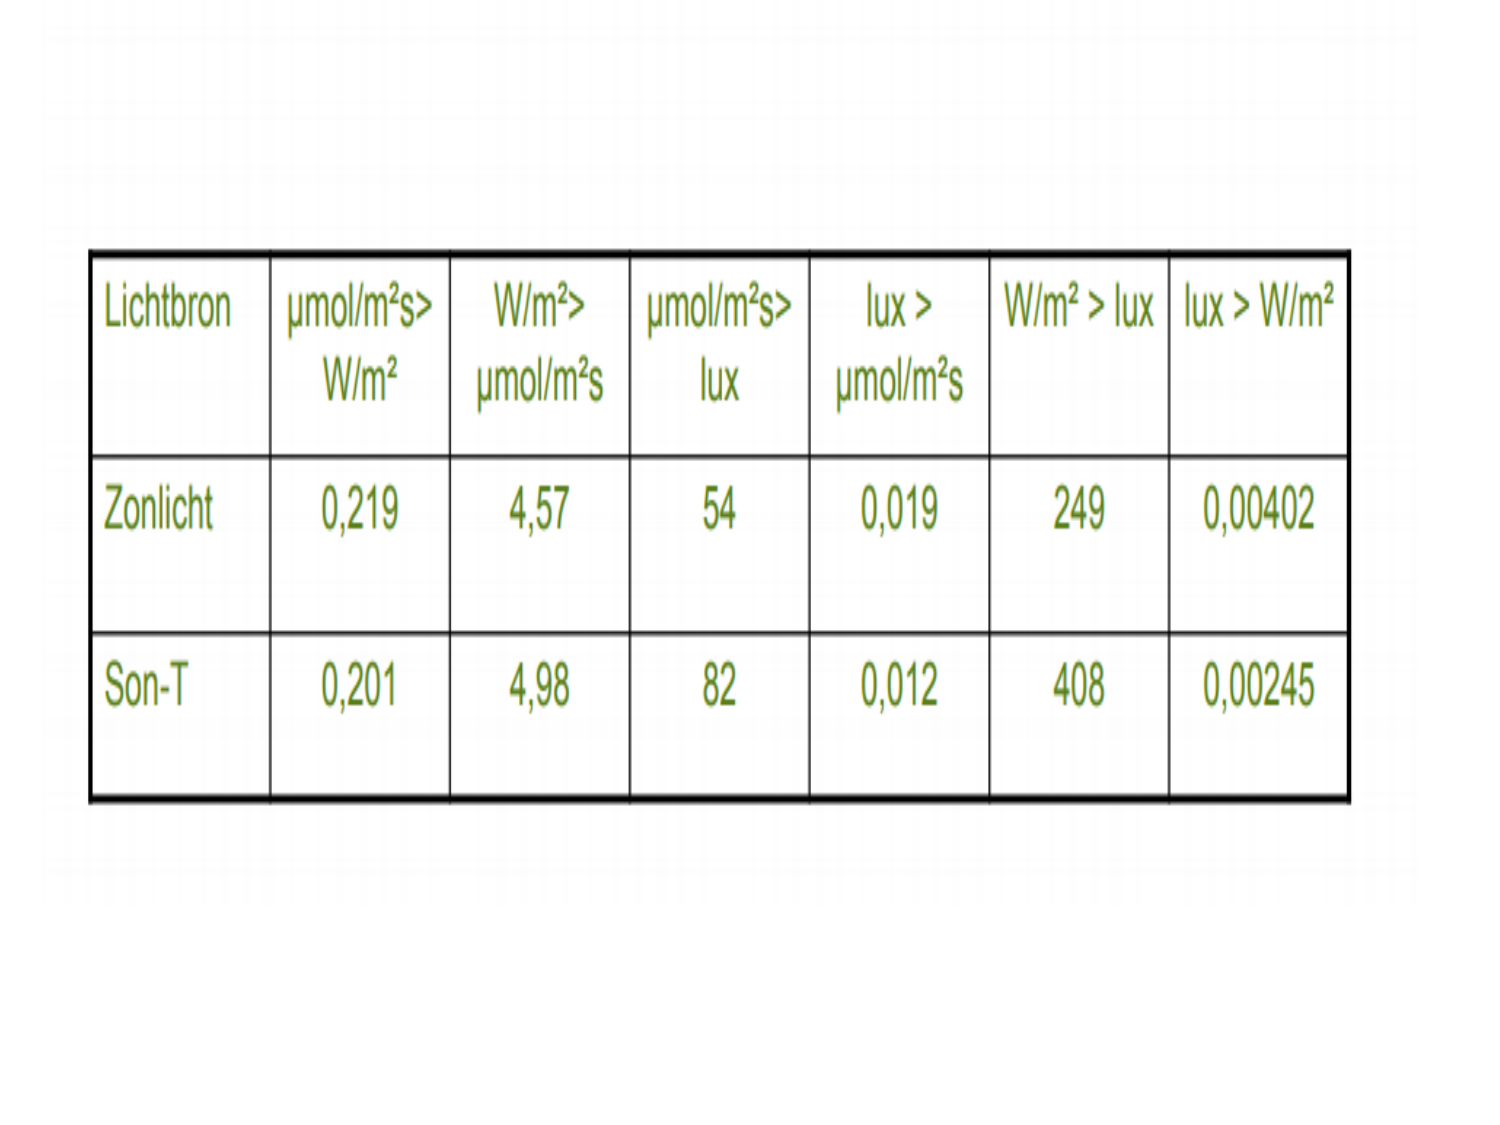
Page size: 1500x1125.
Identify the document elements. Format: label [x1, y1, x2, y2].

list [42, 0, 1422, 906]
